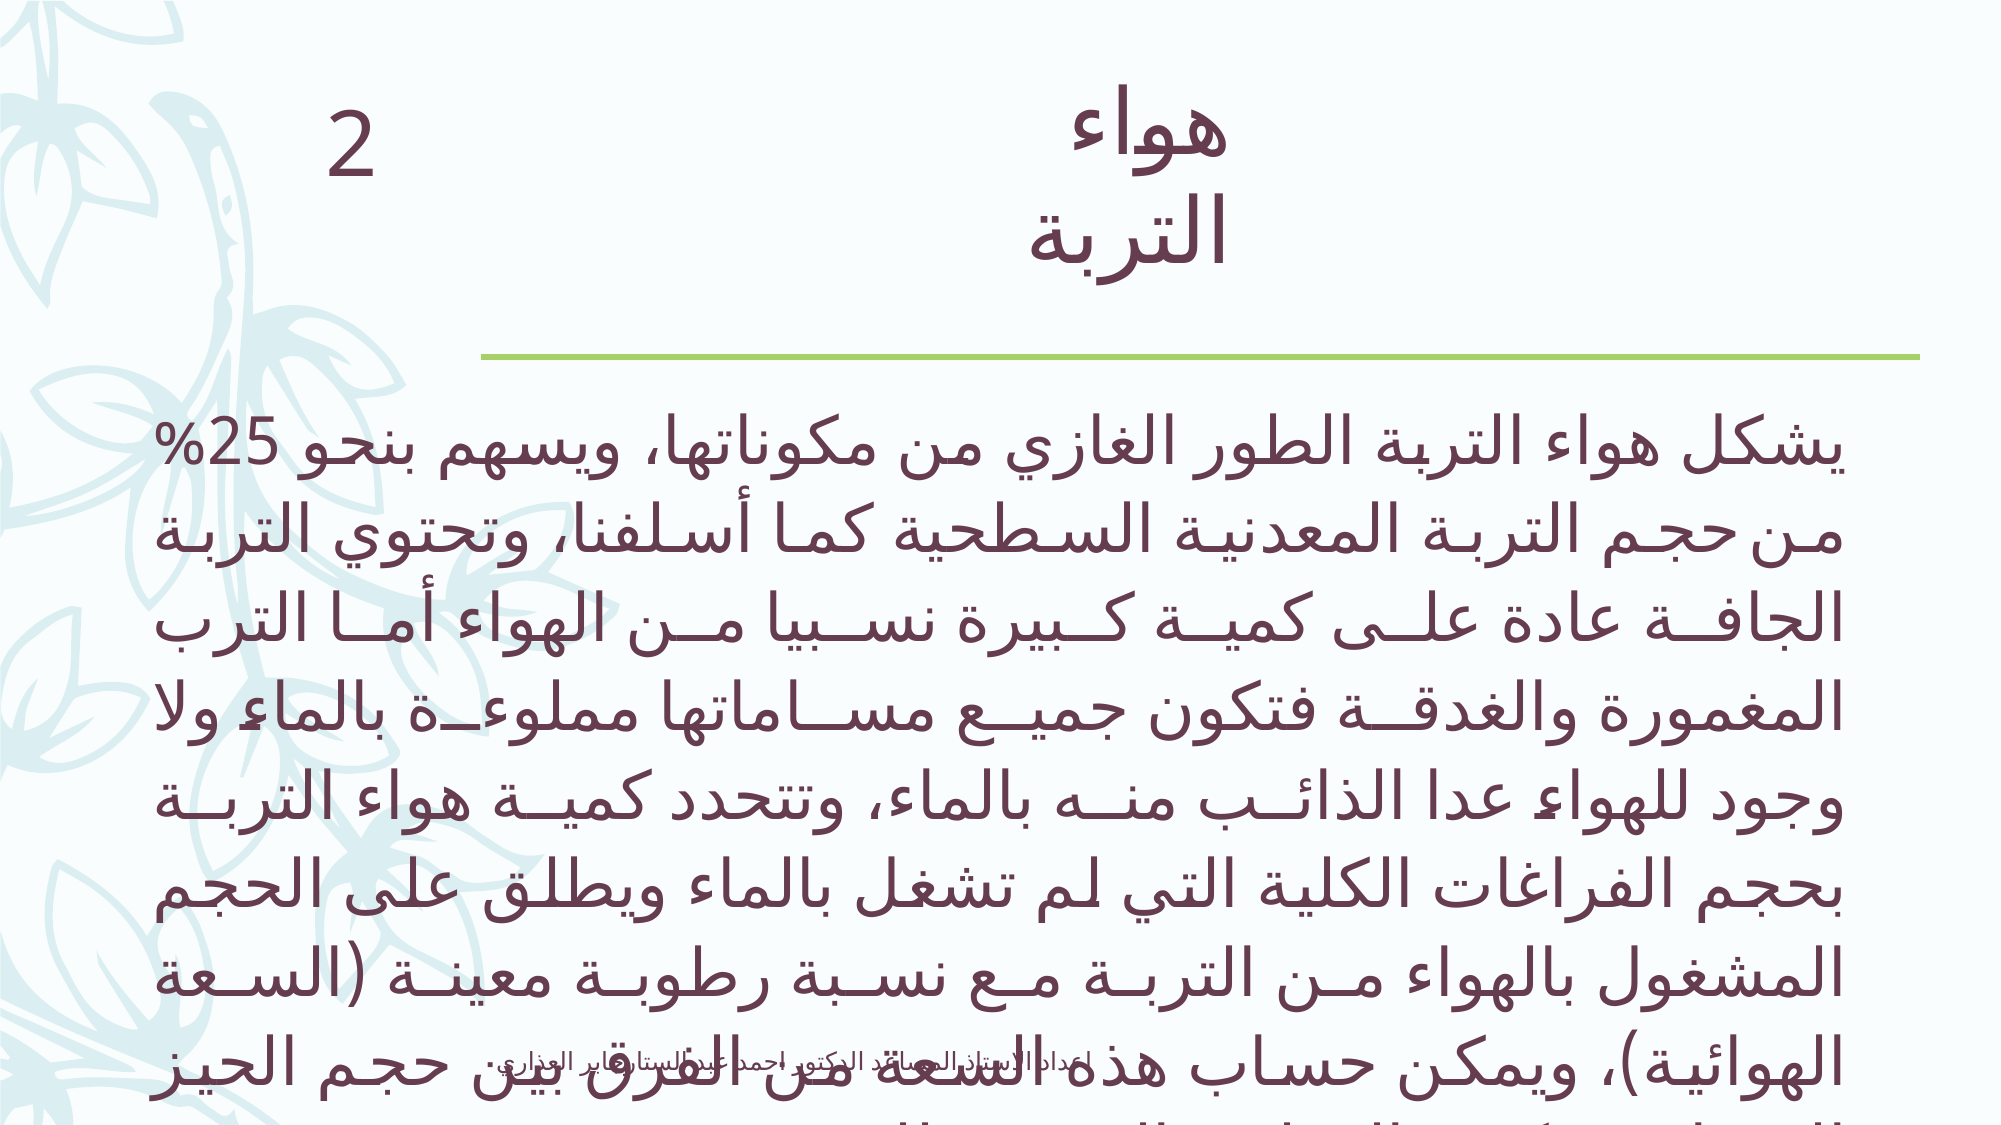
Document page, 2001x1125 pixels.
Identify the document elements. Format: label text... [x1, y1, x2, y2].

footer اعداد الاستاذ المساعد الدكتور احمد عبد الستارجابر العذاري [481, 1032, 1411, 1093]
list يشكل هواء التربة الطور الغازي من مكوناتها، ويسهم بنحو 25% من حجم التربة المعدنية السطحية كما أسلفنا، وتحتوي التربة الجافة عادة على كمية كبيرة نسبيا من الهواء أما الترب المغمورة والغدقة فتكون جميع مساماتها مملوءة بالماء ولا وجود للهواء عدا الذائب منه بالماء، وتتحدد كمية هواء التربة بحجم الفراغات الكلية التي لم تشغل بالماء ويطلق على الحجم المشغول بالهواء من التربة مع نسبة رطوبة معينة (السعة الهوائية)، ويمكن حساب هذه السعة من الفرق بين حجم الحيز المسامي وكمية الرطوبة الحجمية للتربة، [137, 381, 1863, 1093]
title هواء التربة [878, 59, 1248, 278]
slide_number 2 [84, 118, 394, 218]
